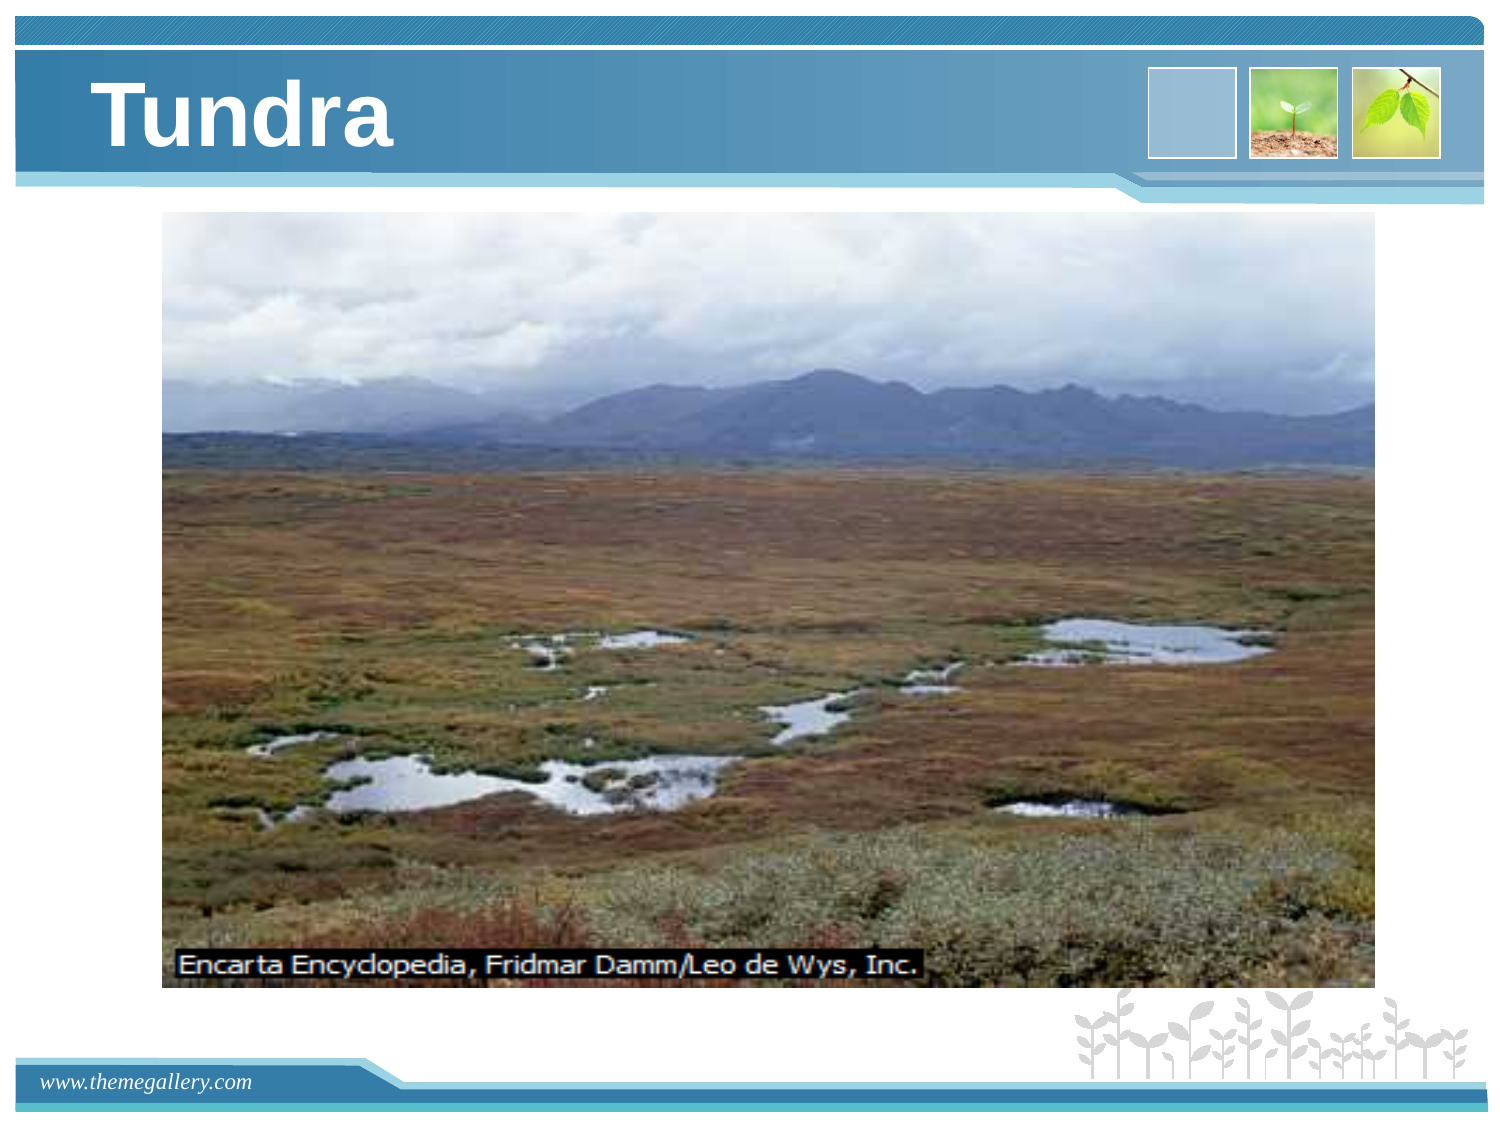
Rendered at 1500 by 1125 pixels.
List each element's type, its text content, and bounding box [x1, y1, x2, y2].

title Tundra [74, 38, 1138, 182]
picture [1251, 69, 1337, 157]
picture [1353, 69, 1439, 157]
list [162, 212, 1376, 988]
